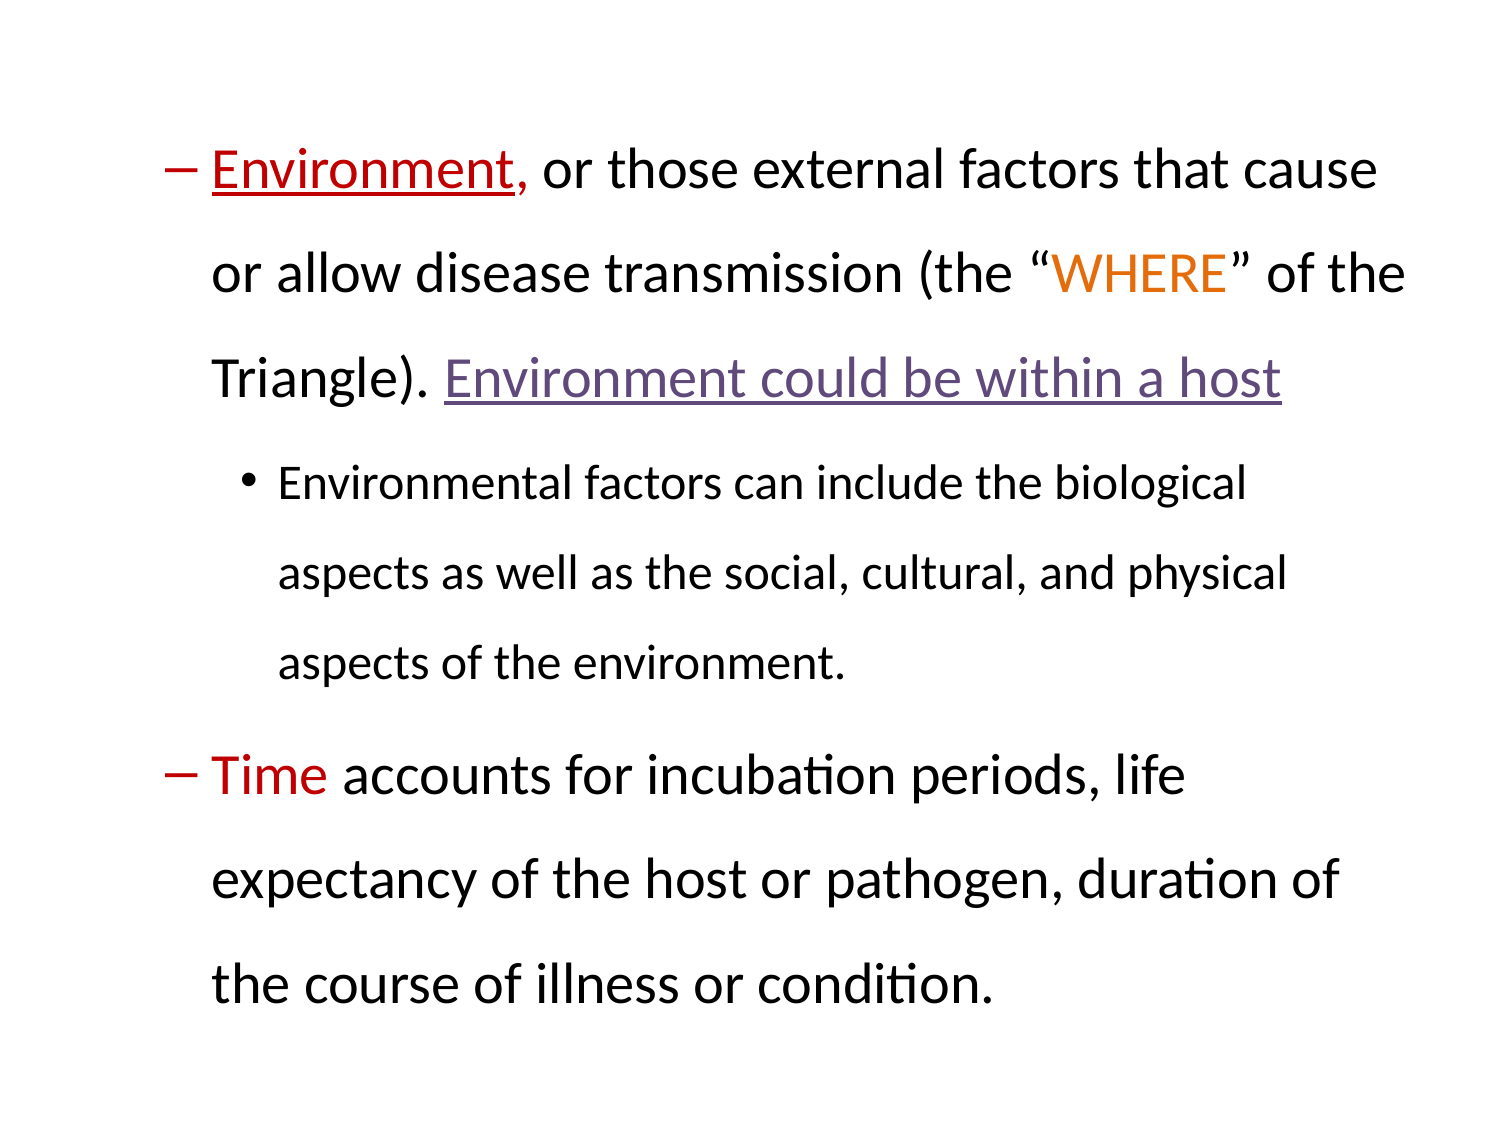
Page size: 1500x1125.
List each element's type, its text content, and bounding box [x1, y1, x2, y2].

list Environment, or those external factors that cause or allow disease transmission (the “WHERE” of the Triangle). Environment could be within a host Environmental factors can include the biological aspects as well as the social, cultural, and physical aspects of the environment. Time accounts for incubation periods, life expectancy of the host or pathogen, duration of the course of illness or condition. [75, 87, 1425, 1063]
